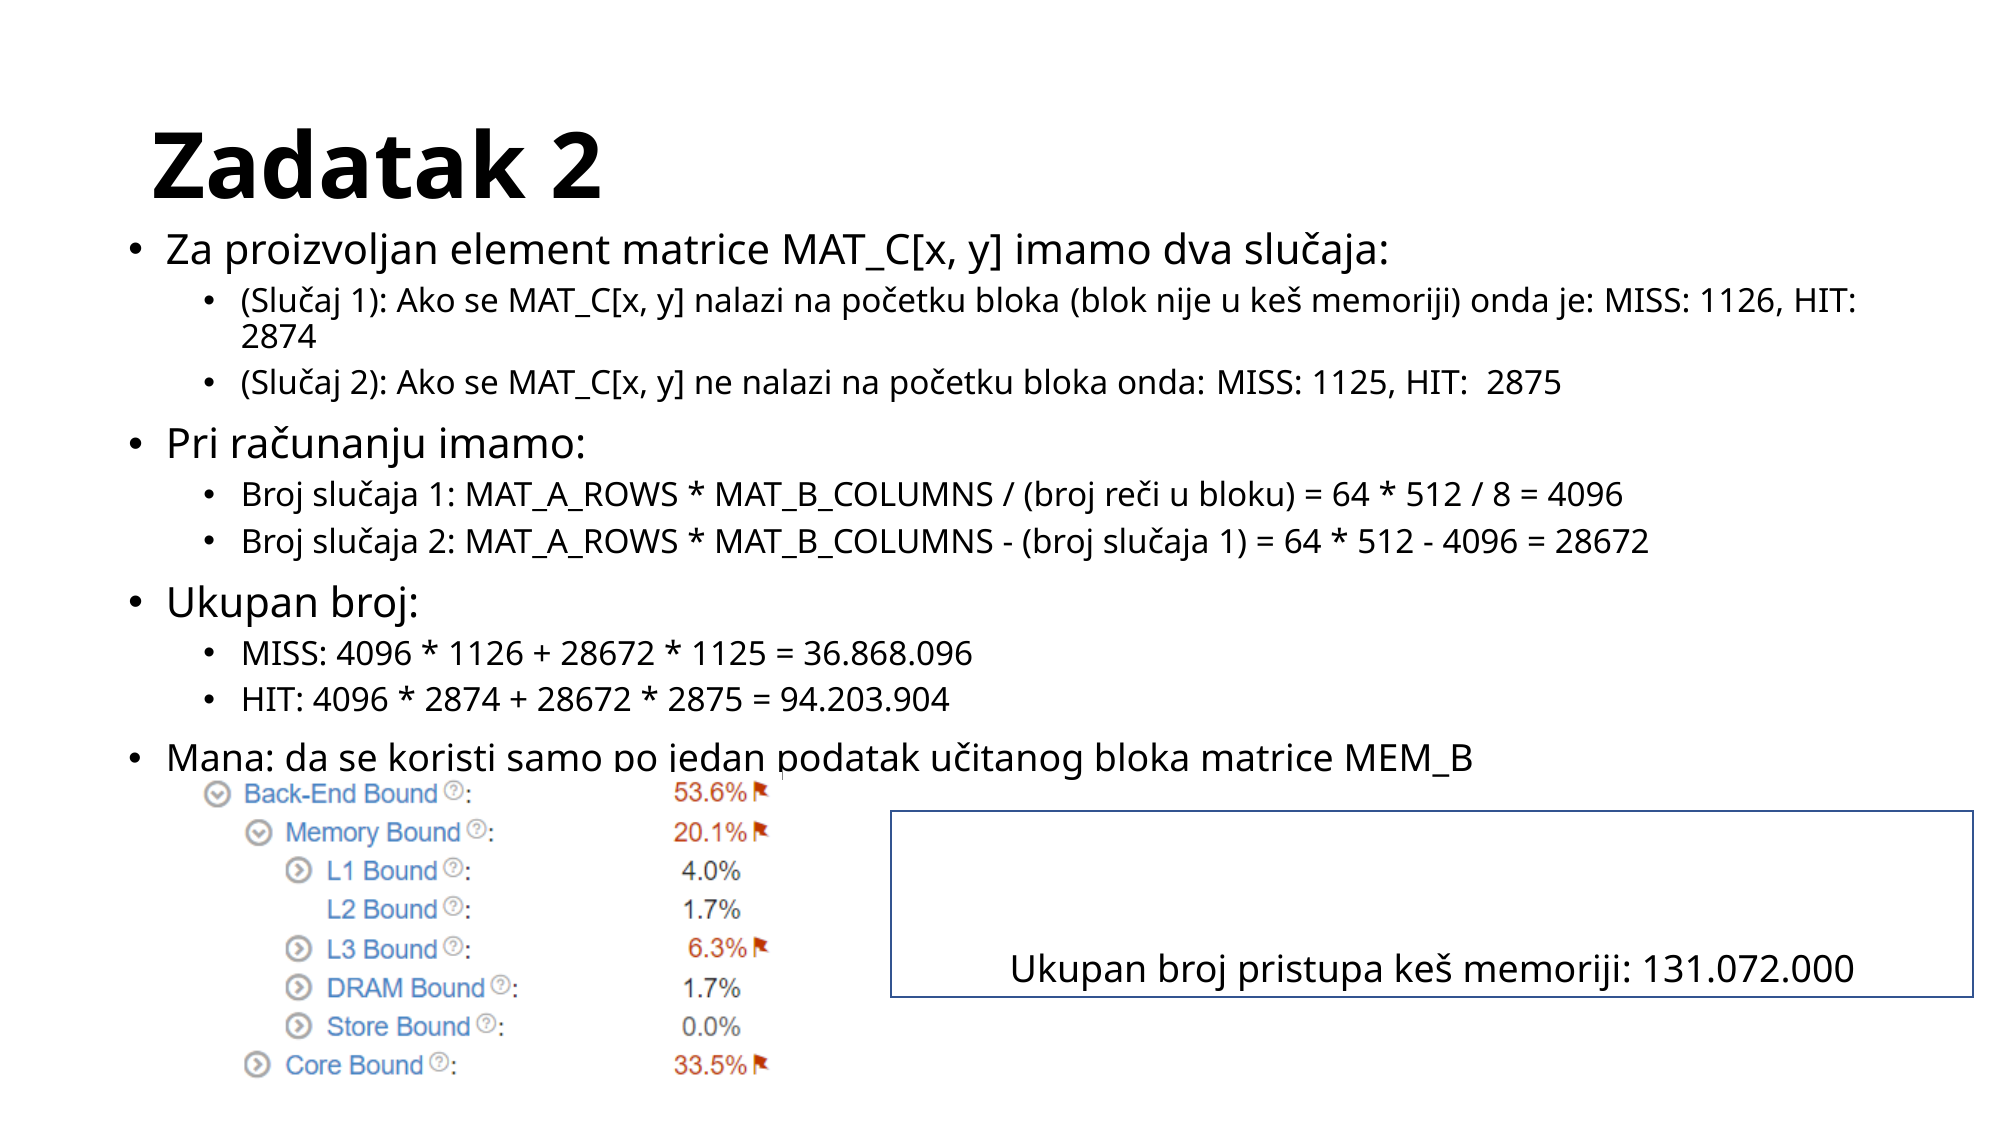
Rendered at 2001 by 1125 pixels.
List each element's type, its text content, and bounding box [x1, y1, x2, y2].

title Zadatak 2 [137, 59, 1863, 221]
picture [181, 772, 782, 1091]
list Za proizvoljan element matrice MAT_C[x, y] imamo dva slučaja: (Slučaj 1): Ako se MAT_C[x, y] nalazi na početku bloka (blok nije u keš memoriji) onda je: MISS: 1126, HIT: 2874 (Slučaj 2): Ako se MAT_C[x, y] ne nalazi na početku bloka onda: MISS: 1125, HIT: 2875 Pri računanju imamo: Broj slučaja 1: MAT_A_ROWS * MAT_B_COLUMNS / (broj reči u bloku) = 64 * 512 / 8 = 4096 Broj slučaja 2: MAT_A_ROWS * MAT_B_COLUMNS - (broj slučaja 1) = 64 * 512 - 4096 = 28672 Ukupan broj: MISS: 4096 * 1126 + 28672 * 1125 = 36.868.096 HIT: 4096 * 2874 + 28672 * 2875 = 94.203.904 Mana: da se koristi samo po jedan podatak učitanog bloka matrice MEM_B [113, 221, 1937, 798]
